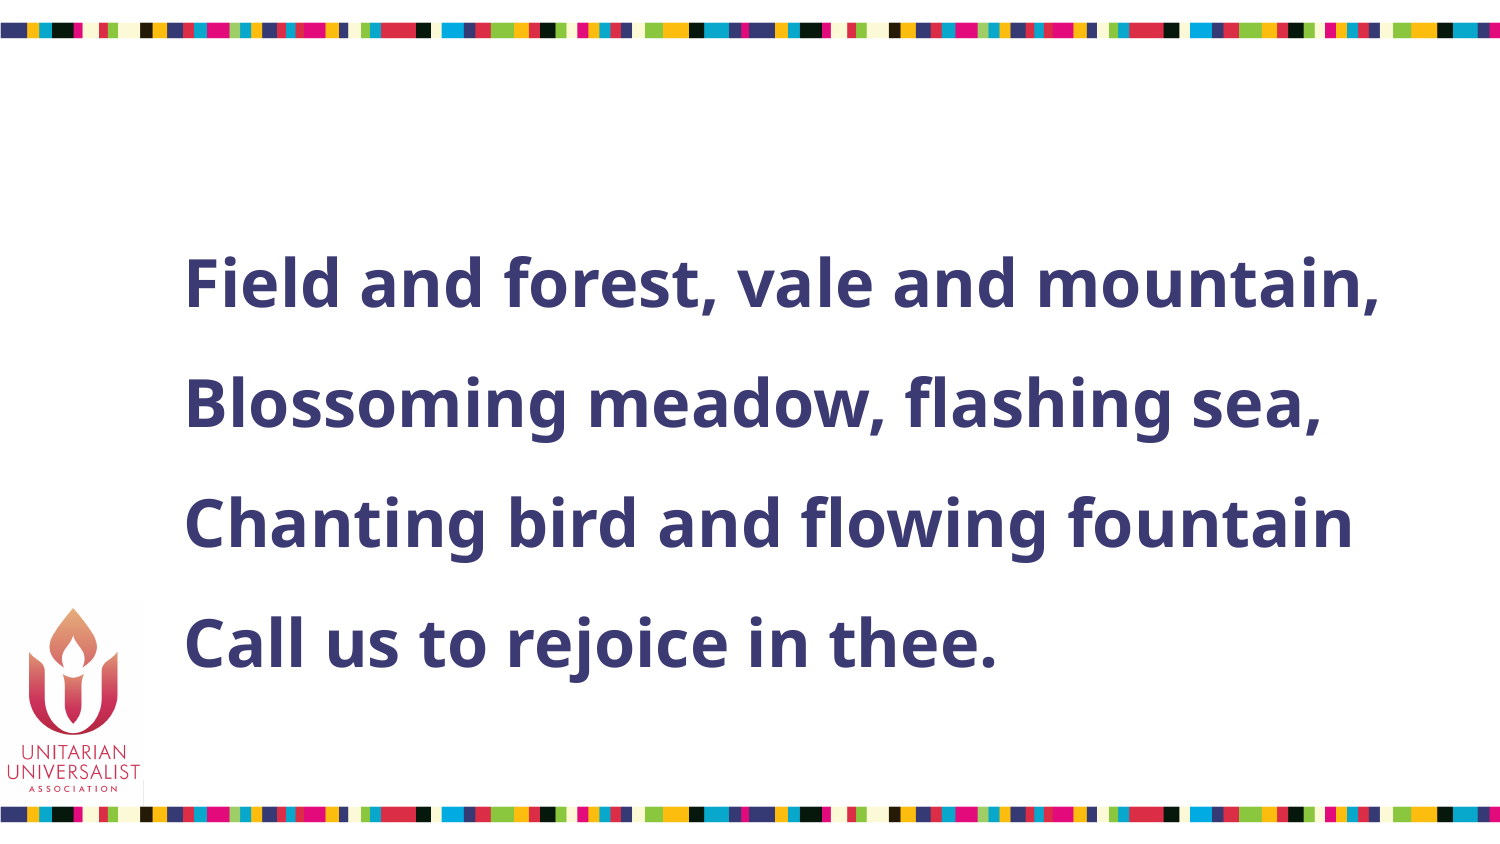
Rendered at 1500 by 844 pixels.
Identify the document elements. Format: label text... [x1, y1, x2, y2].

picture [0, 600, 1500, 824]
picture [0, 22, 1500, 40]
text_box Field and forest, vale and mountain, Blossoming meadow, flashing sea, Chanting bird and flowing fountain Call us to rejoice in thee. [168, 185, 1457, 696]
